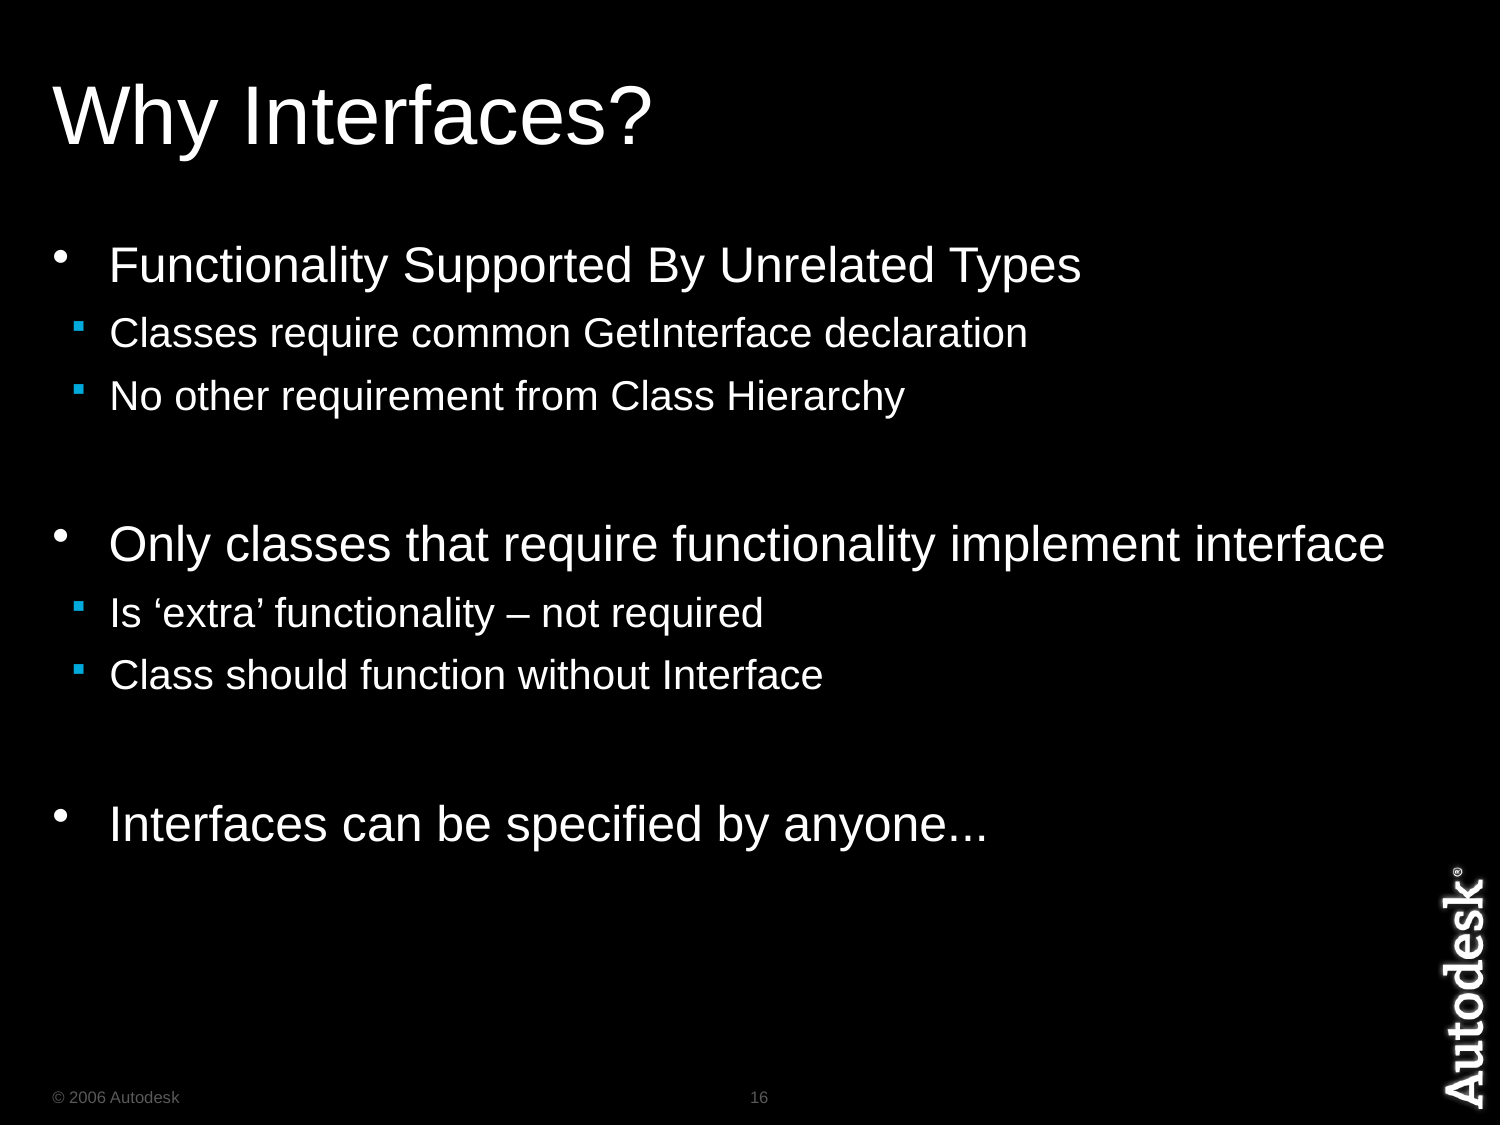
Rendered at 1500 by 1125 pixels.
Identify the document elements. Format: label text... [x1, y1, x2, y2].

title Why Interfaces? [52, 22, 1401, 211]
list Functionality Supported By Unrelated Types Classes require common GetInterface declaration No other requirement from Class Hierarchy Only classes that require functionality implement interface Is ‘extra’ functionality – not required Class should function without Interface Interfaces can be specified by anyone... [52, 231, 1401, 1073]
picture [1402, 0, 1500, 1125]
